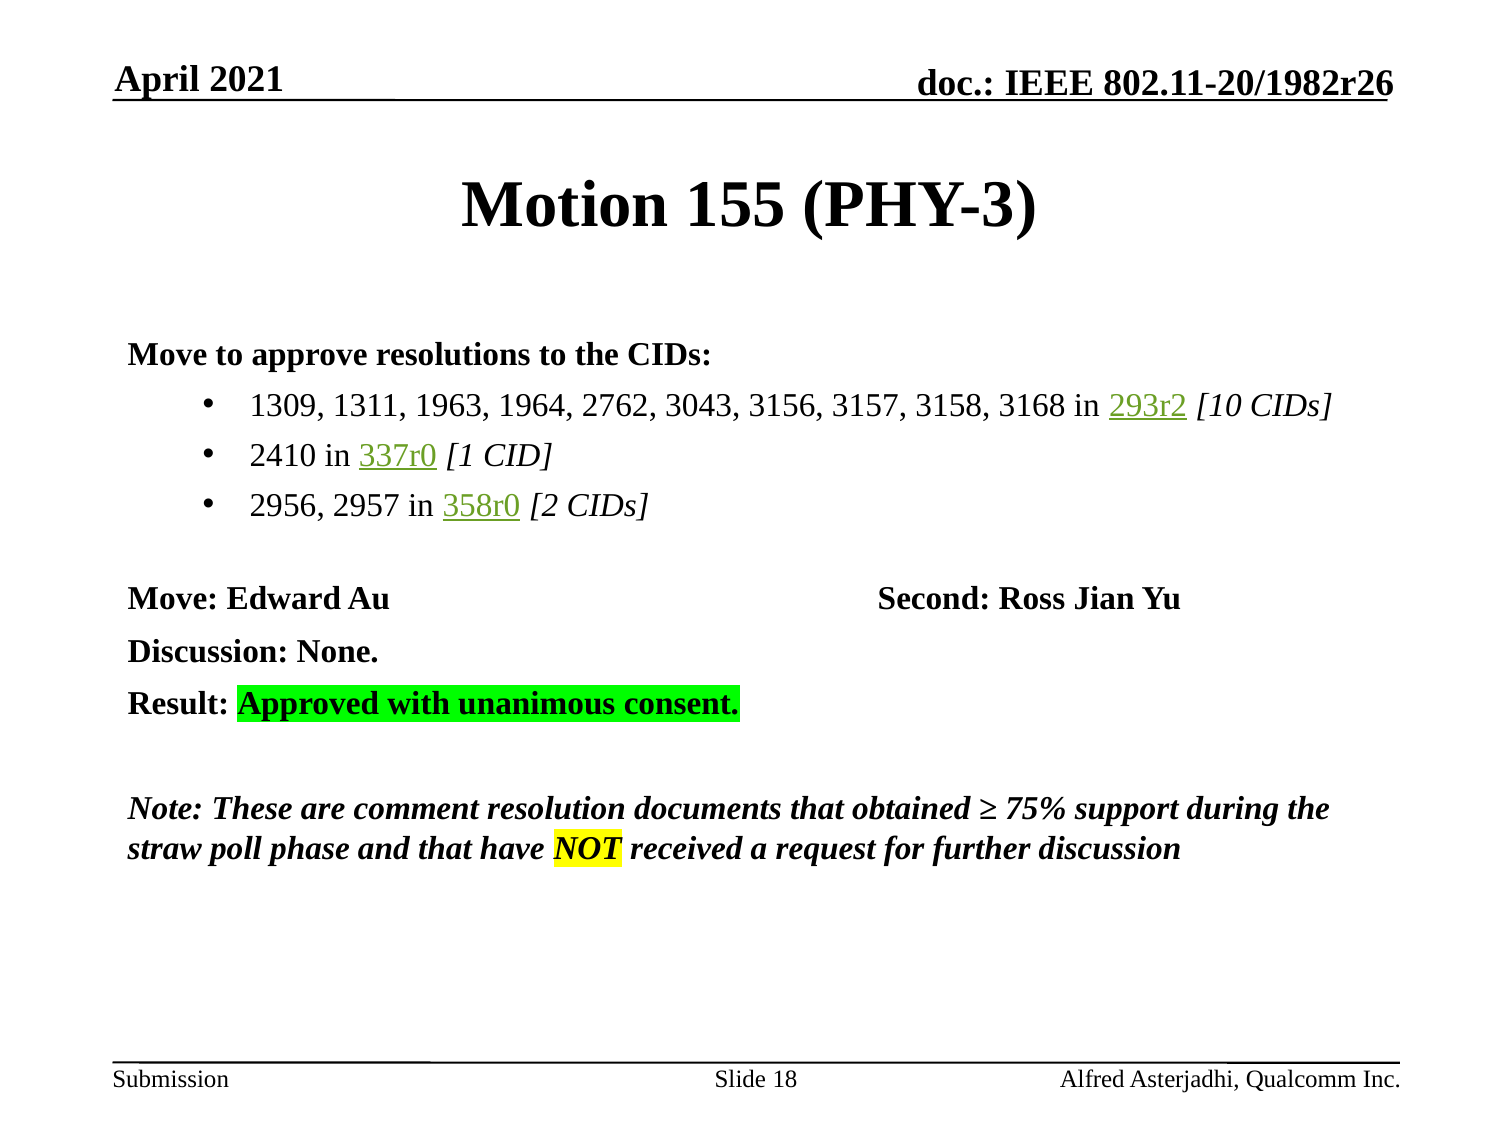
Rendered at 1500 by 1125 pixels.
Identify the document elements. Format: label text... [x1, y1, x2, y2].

footer Alfred Asterjadhi, Qualcomm Inc. [878, 1061, 1402, 1093]
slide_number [114, 54, 423, 100]
list Move to approve resolutions to the CIDs: 1309, 1311, 1963, 1964, 2762, 3043, 3156, 3157, 3158, 3168 in 293r2 [10 CIDs] 2410 in 337r0 [1 CID] 2956, 2957 in 358r0 [2 CIDs] Move: Edward Au Second: Ross Jian Yu Discussion: None. Result: Approved with unanimous consent. Note: These are comment resolution documents that obtained ≥ 75% support during the straw poll phase and that have NOT received a request for further discussion [112, 324, 1388, 1000]
slide_number Slide 18 [712, 1061, 800, 1123]
title Motion 155 (PHY-3) [112, 112, 1388, 288]
